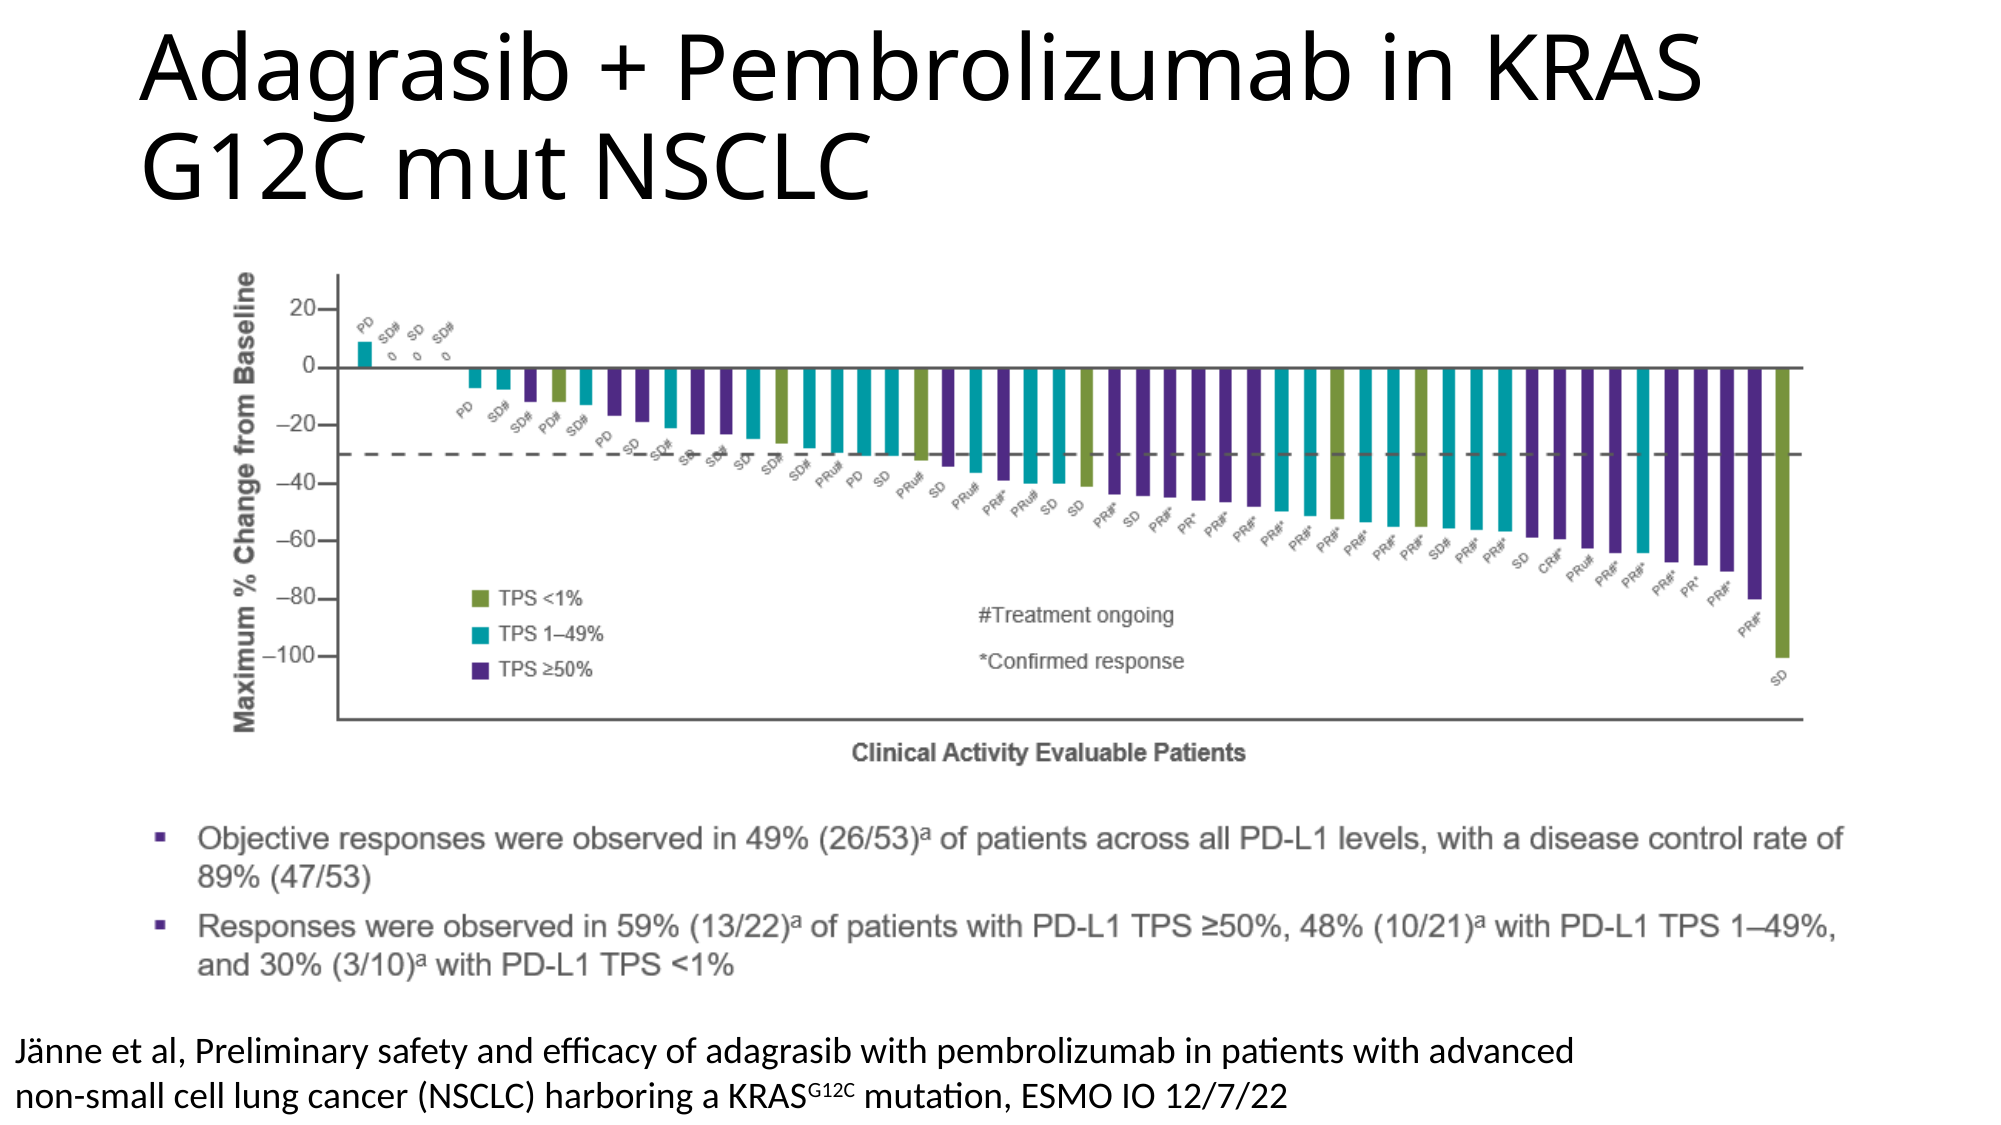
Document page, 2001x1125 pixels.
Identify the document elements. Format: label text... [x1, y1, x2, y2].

picture [124, 228, 1876, 999]
title Adagrasib + Pembrolizumab in KRAS G12C mut NSCLC [124, 11, 1850, 228]
text_box Jänne et al, Preliminary safety and efficacy of adagrasib with pembrolizumab in patients with advanced non-small cell lung cancer (NSCLC) harboring a KRASG12C mutation, ESMO IO 12/7/22 [0, 1018, 1607, 1124]
